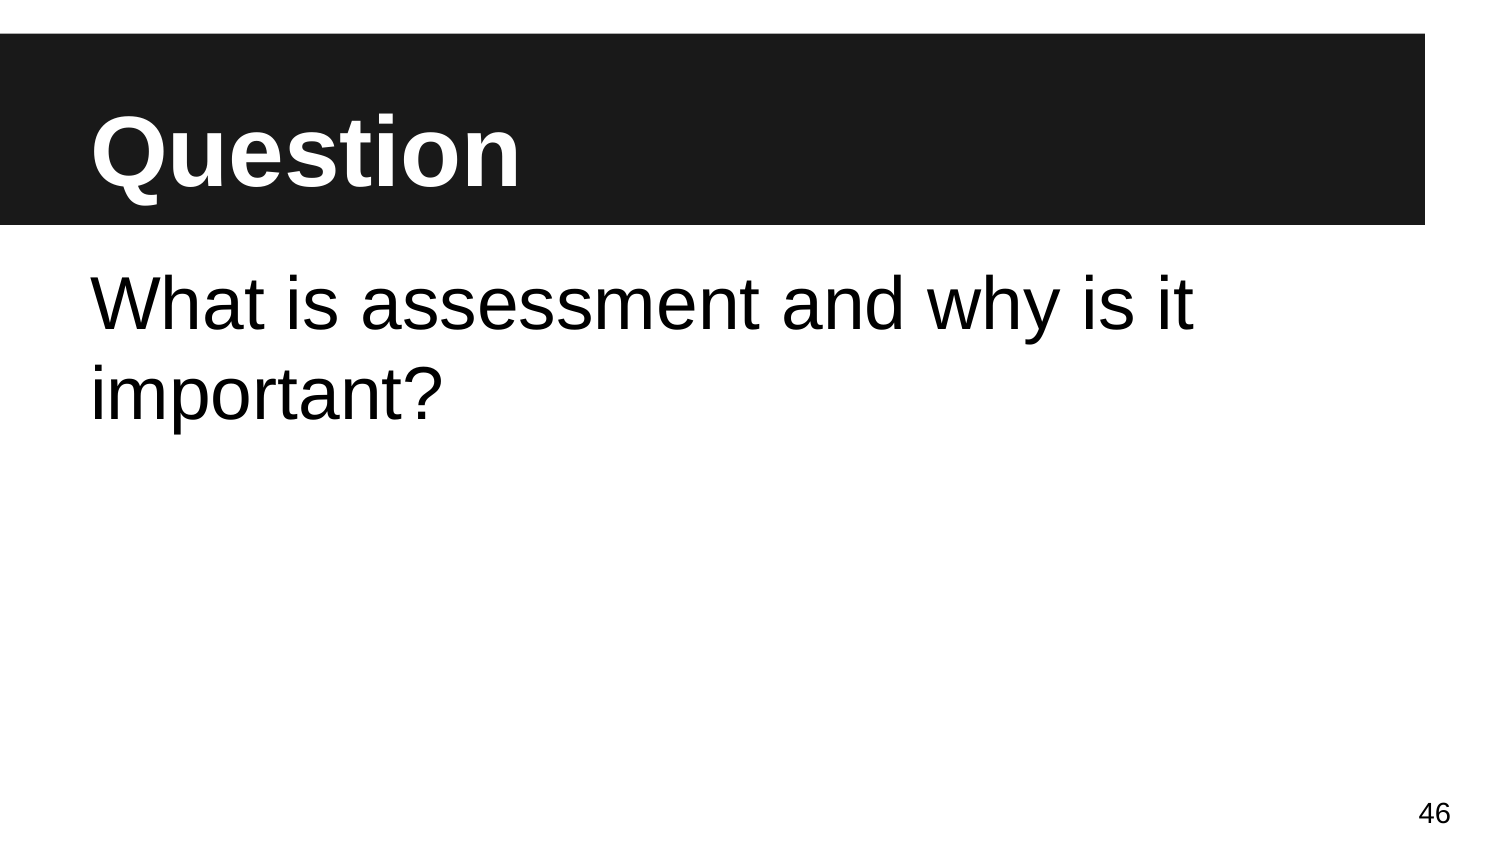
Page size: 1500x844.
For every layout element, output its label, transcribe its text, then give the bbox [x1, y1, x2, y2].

list What is assessment and why is it important? [75, 239, 1425, 808]
slide_number 46 [1403, 779, 1494, 844]
title Question [75, 33, 1425, 221]
